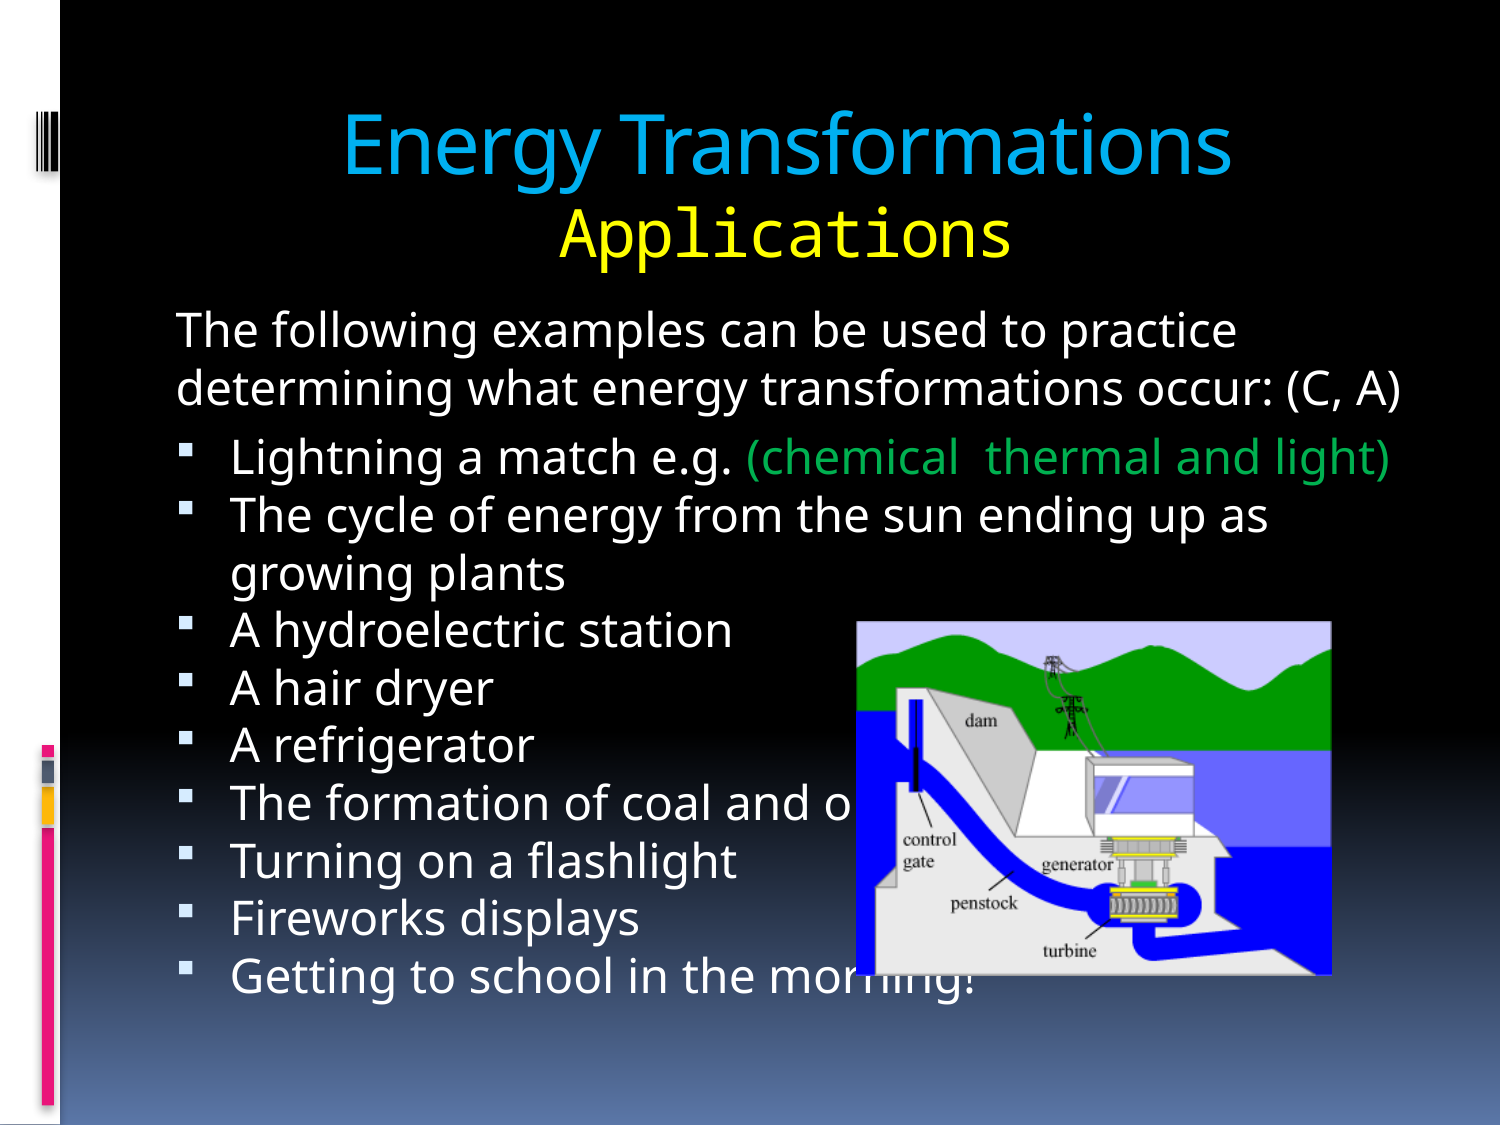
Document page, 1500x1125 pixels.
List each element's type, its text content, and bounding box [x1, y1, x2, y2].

title Energy Transformations Applications [150, 83, 1425, 234]
picture [856, 621, 1332, 977]
